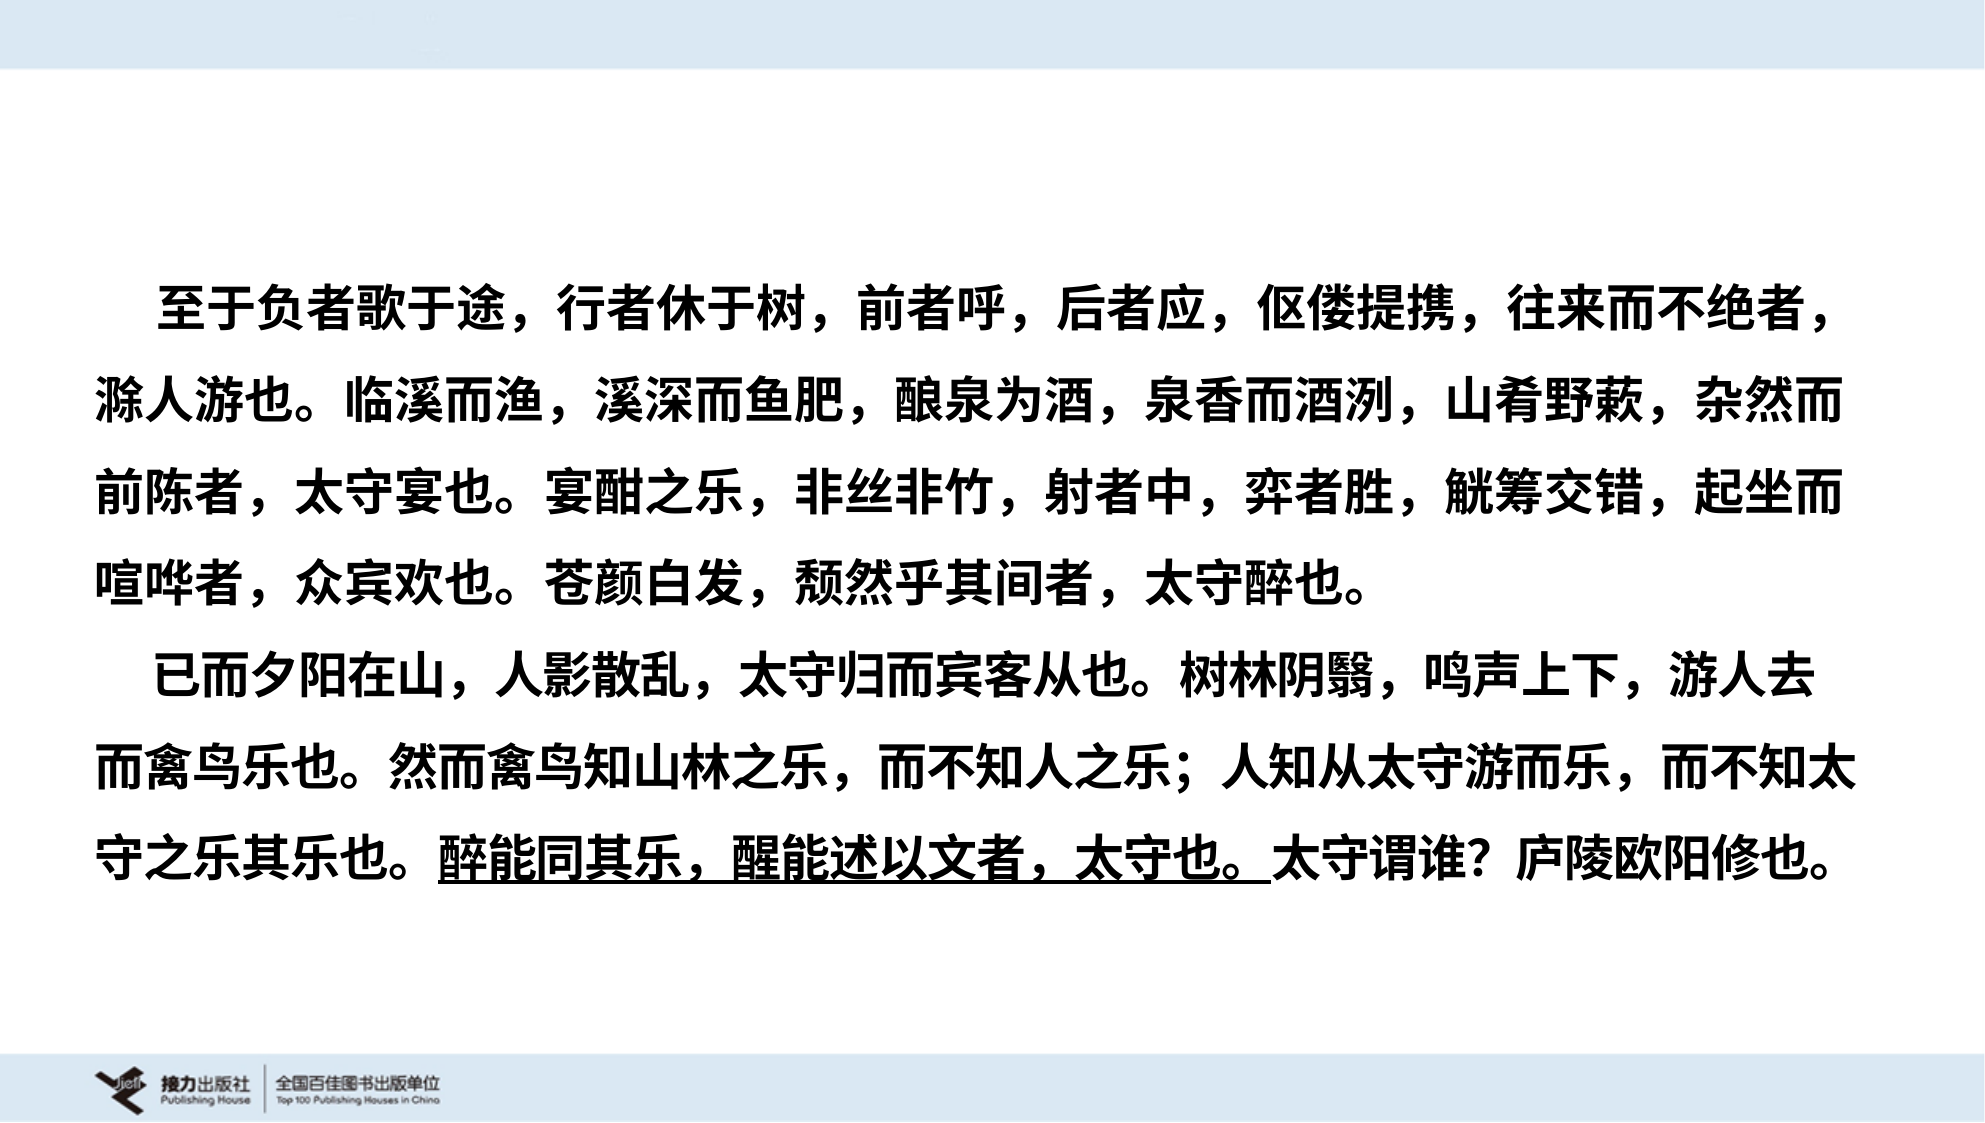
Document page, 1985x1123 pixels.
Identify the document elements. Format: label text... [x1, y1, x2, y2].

text_box 至于负者歌于途，行者休于树，前者呼，后者应，伛偻提携，往来而不绝者， 滁人游也。临溪而渔，溪深而鱼肥，酿泉为酒，泉香而酒洌，山肴野蔌，杂然而 前陈者，太守宴也。宴酣之乐，非丝非竹，射者中，弈者胜，觥筹交错，起坐而 喧哗者，众宾欢也。苍颜白发，颓然乎其间者，太守醉也。 已而夕阳在山，人影散乱，太守归而宾客从也。树林阴翳，鸣声上下，游人去 而禽鸟乐也。然而禽鸟知山林之乐，而不知人之乐；人知从太守游而乐，而不知太 守之乐其乐也。醉能同其乐，醒能述以文者，太守也。太守谓谁？庐陵欧阳修也。 [94, 244, 1892, 887]
picture [0, 0, 1985, 1122]
